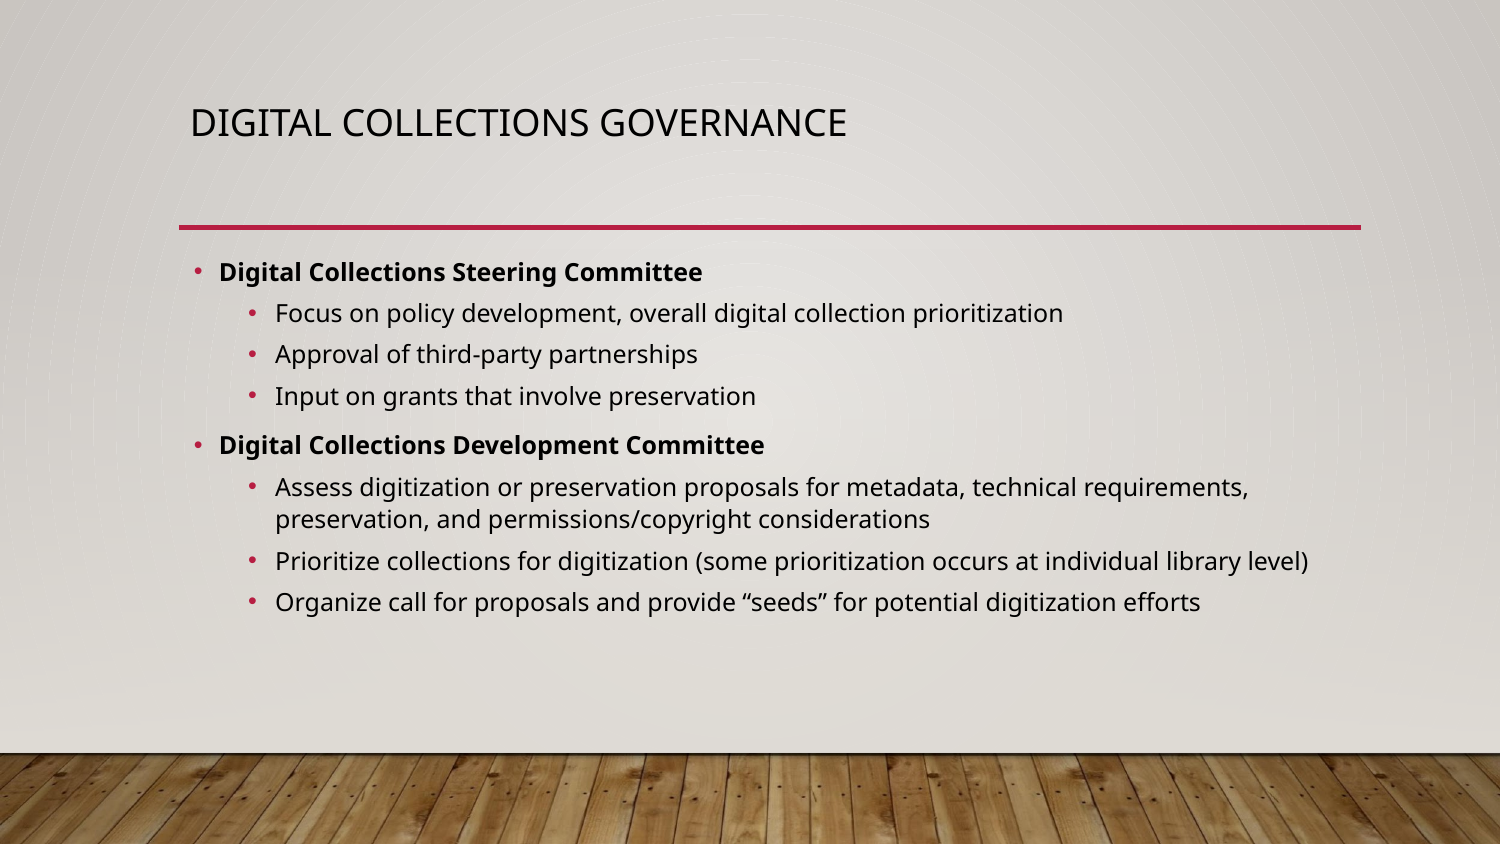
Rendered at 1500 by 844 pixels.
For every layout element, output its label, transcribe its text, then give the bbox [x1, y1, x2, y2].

list Digital Collections Steering Committee Focus on policy development, overall digital collection prioritization Approval of third-party partnerships Input on grants that involve preservation Digital Collections Development Committee Assess digitization or preservation proposals for metadata, technical requirements, preservation, and permissions/copyright considerations Prioritize collections for digitization (some prioritization occurs at individual library level) Organize call for proposals and provide “seeds” for potential digitization efforts [178, 247, 1361, 673]
picture [0, 753, 1500, 844]
title DIGITAL COLLECTIONS GOVERNANCE [178, 98, 1361, 229]
